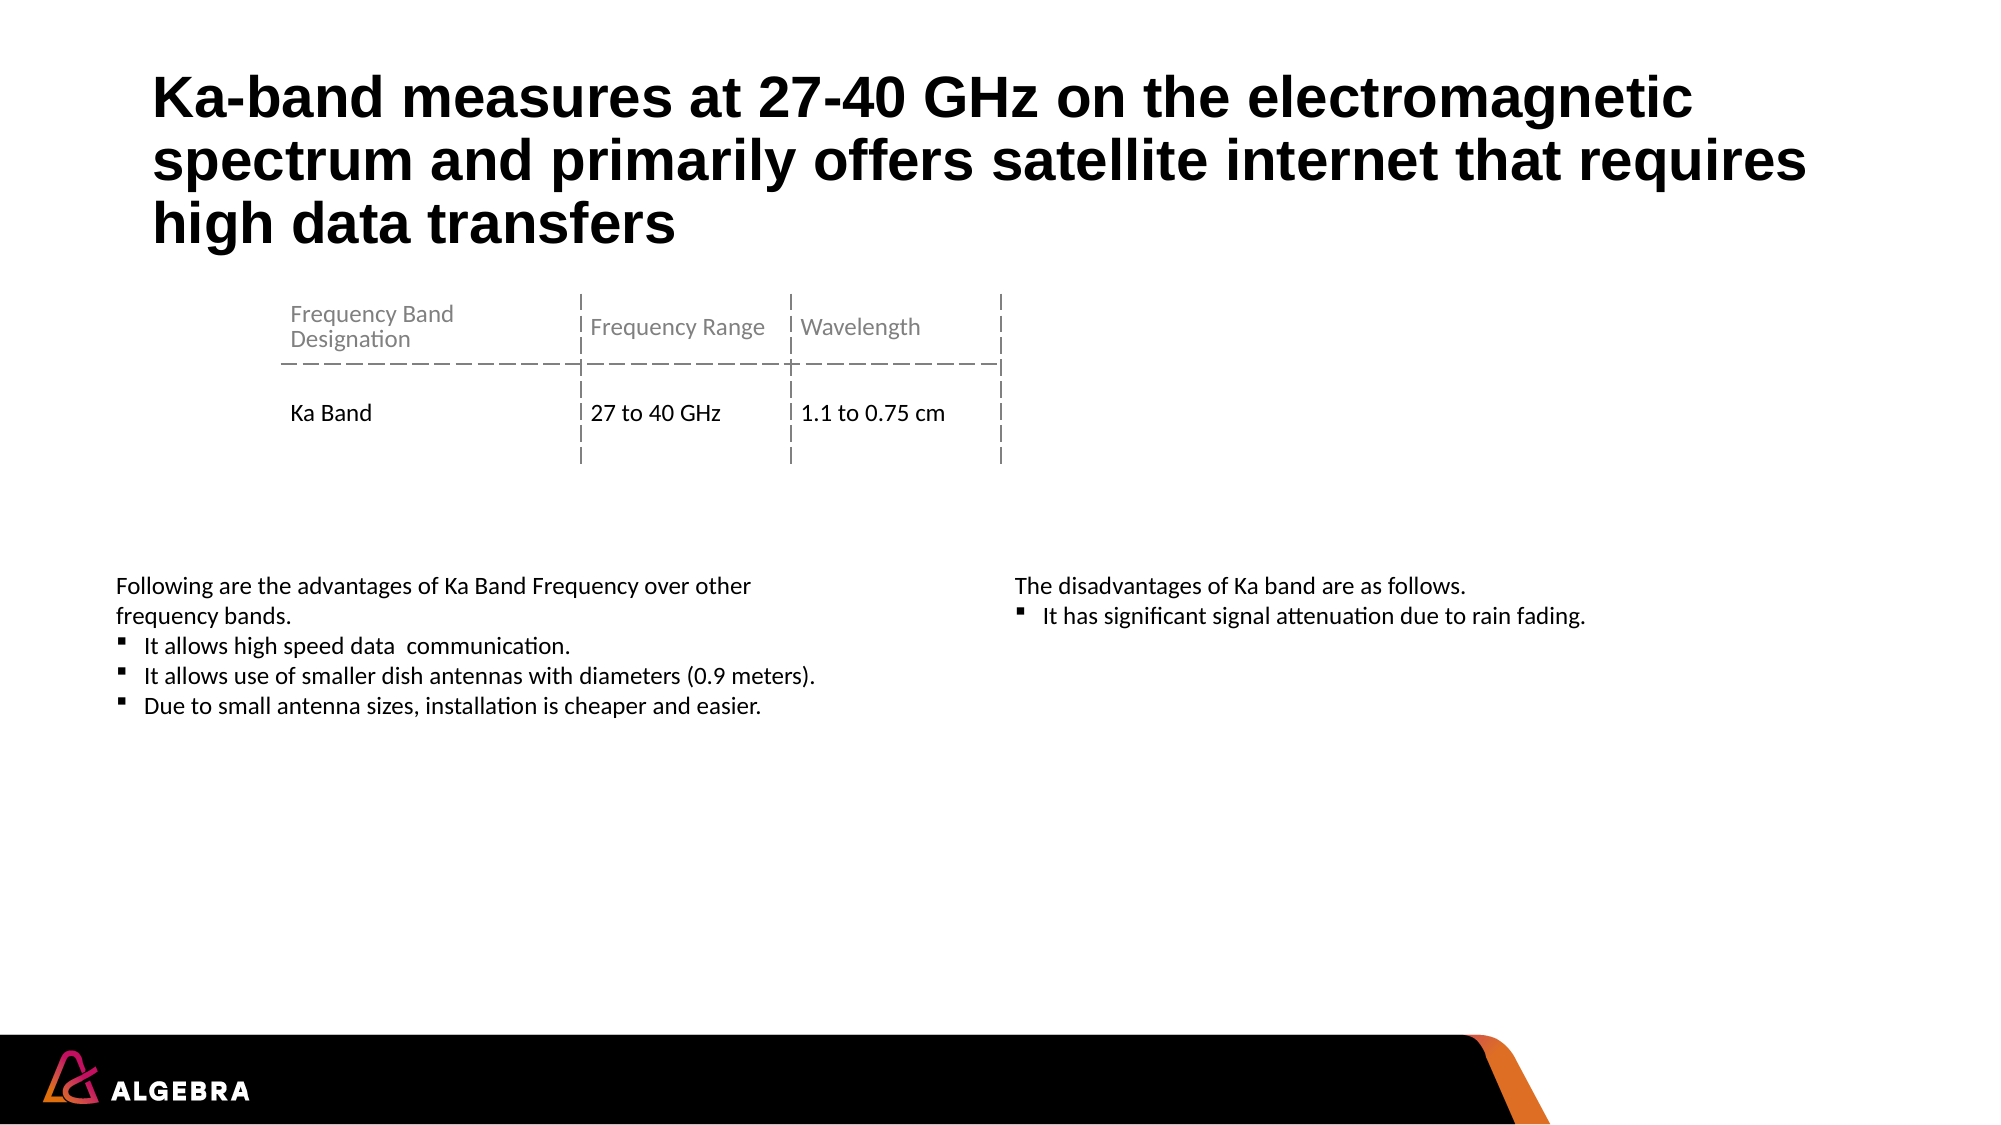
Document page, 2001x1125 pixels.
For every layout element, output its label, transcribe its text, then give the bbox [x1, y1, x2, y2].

text_box The disadvantages of Ka band are as follows. It has significant signal attenuation due to rain fading. [999, 561, 1751, 1026]
text_box Following are the advantages of Ka Band Frequency over other frequency bands. It allows high speed data communication. It allows use of smaller dish antennas with diameters (0.9 meters). Due to small antenna sizes, installation is cheaper and easier. [100, 561, 852, 1026]
table_cell Ka Band [281, 364, 581, 467]
picture [0, 1034, 1733, 1125]
table_header Frequency Range [581, 294, 791, 364]
table_header Frequency Band Designation [281, 294, 581, 364]
table_cell 27 to 40 GHz [581, 364, 791, 467]
table_cell 1.1 to 0.75 cm [791, 364, 1001, 467]
table_header Wavelength [791, 294, 1001, 364]
title Ka-band measures at 27-40 GHz on the electromagnetic spectrum and primarily offers satellite internet that requires high data transfers [137, 59, 1863, 278]
